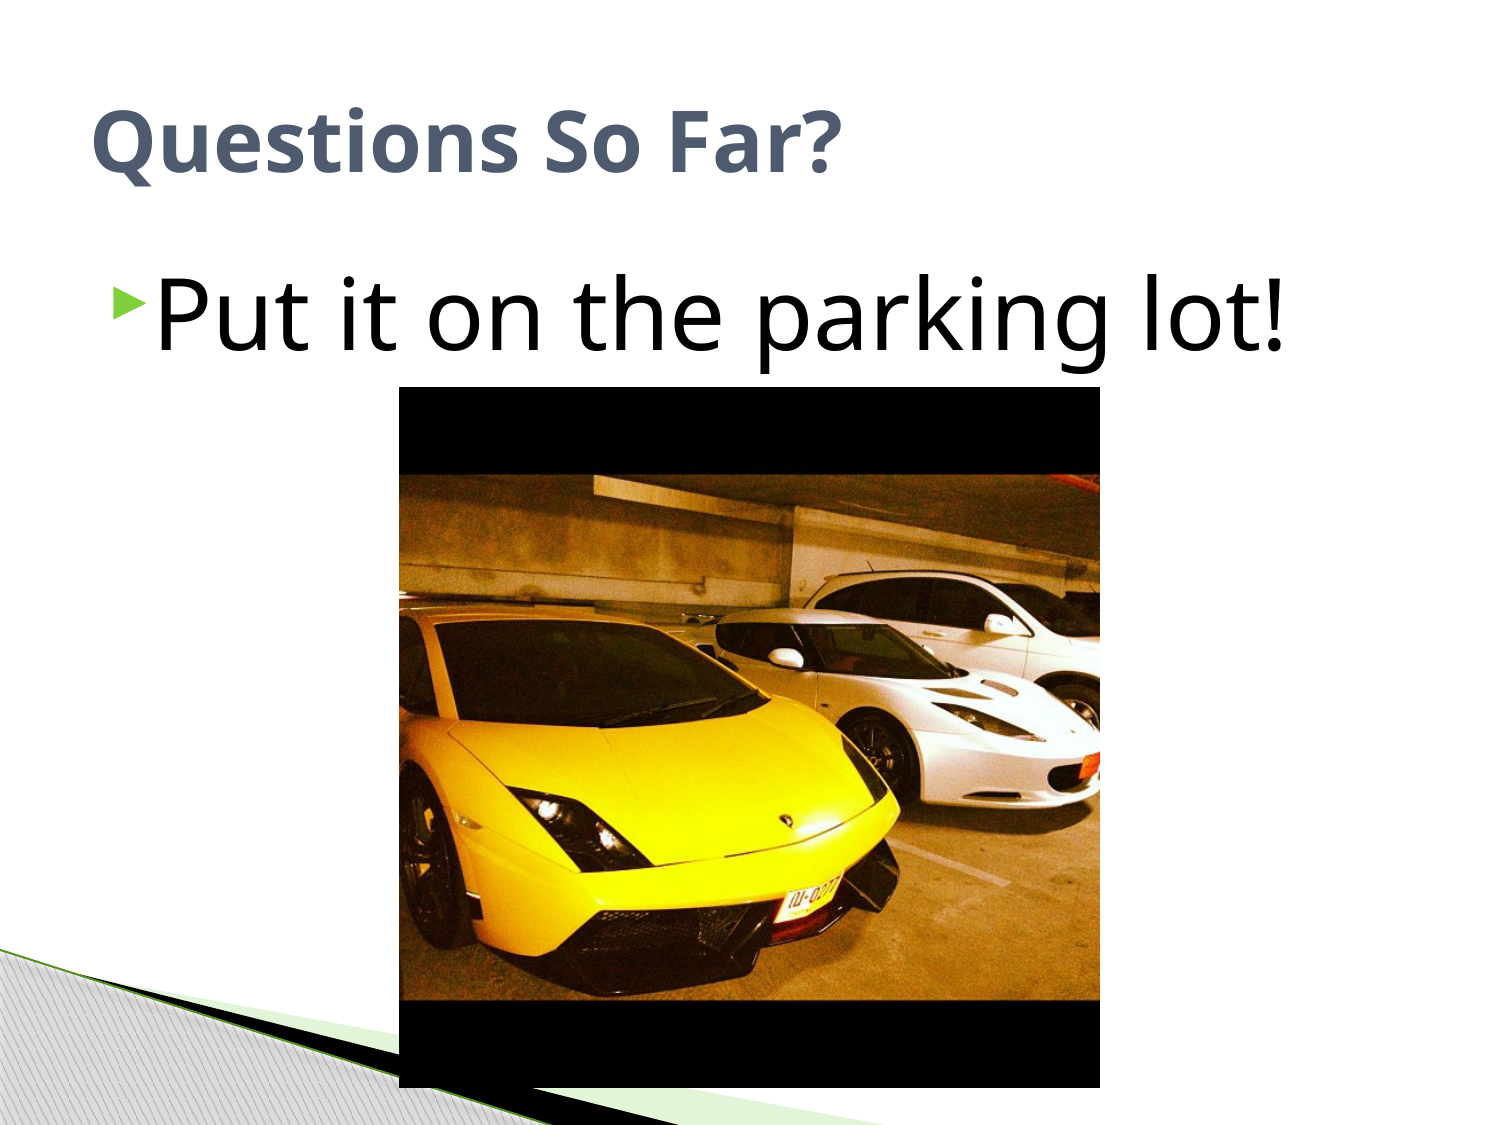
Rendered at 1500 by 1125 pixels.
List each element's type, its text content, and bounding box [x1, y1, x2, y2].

list Put it on the parking lot! [75, 243, 1425, 986]
title Questions So Far? [75, 45, 1425, 233]
picture [399, 387, 1101, 1088]
